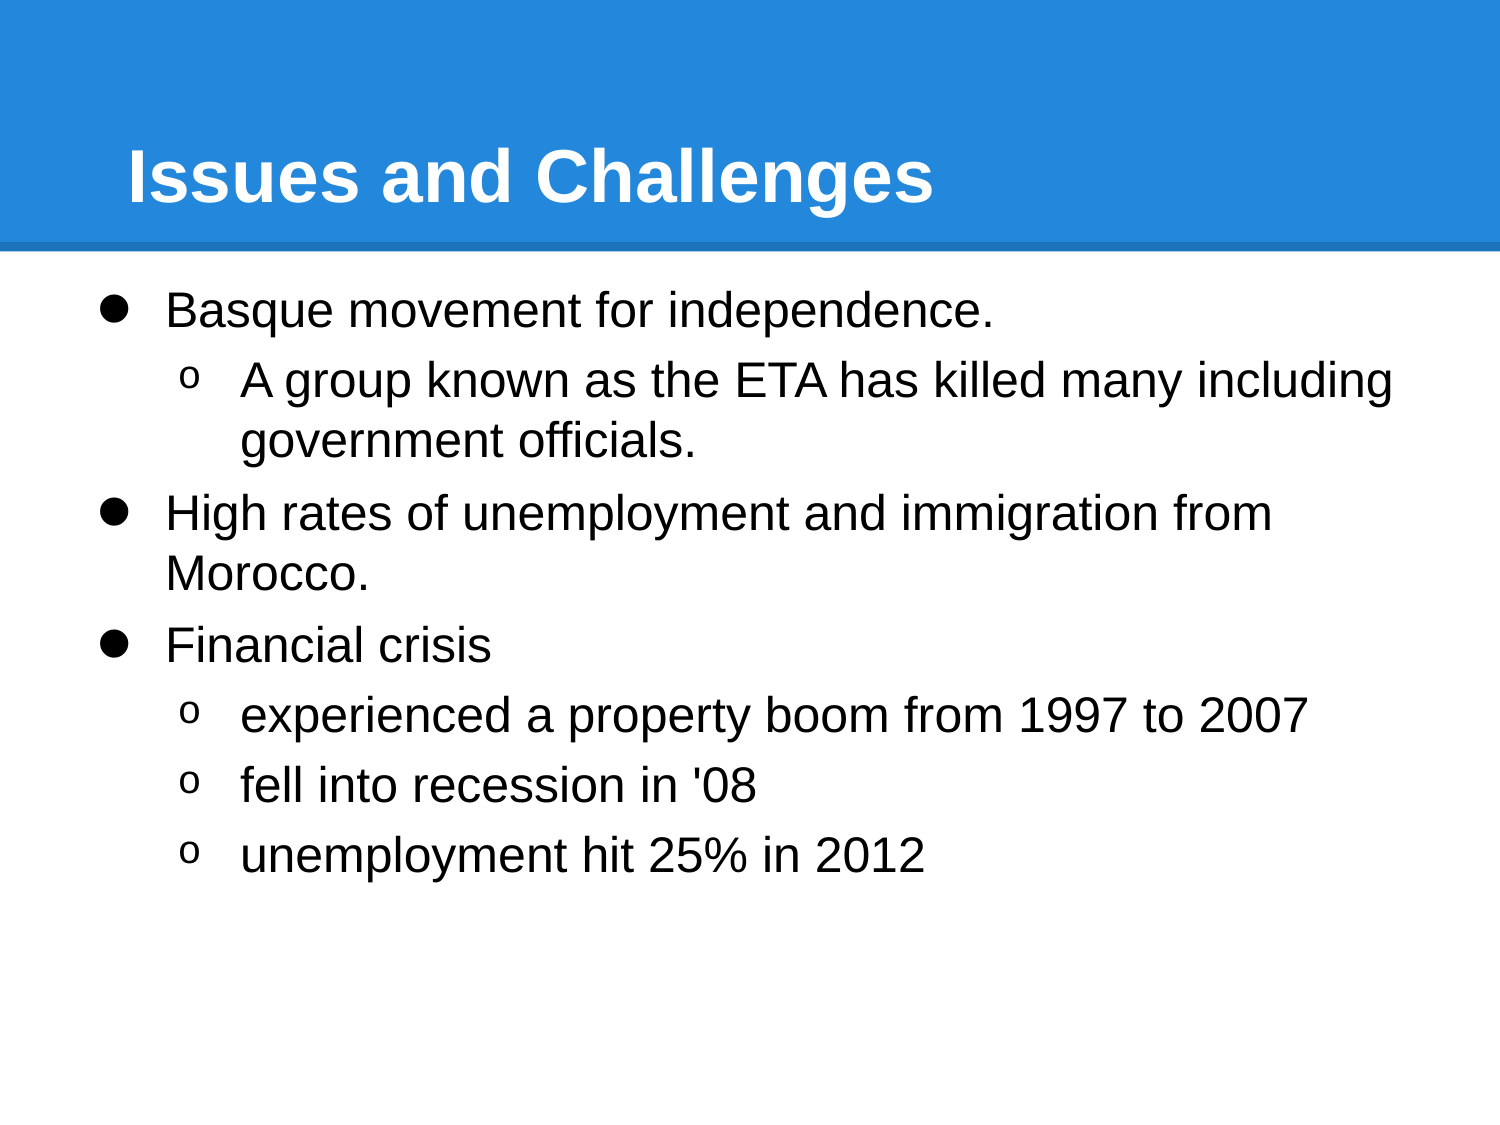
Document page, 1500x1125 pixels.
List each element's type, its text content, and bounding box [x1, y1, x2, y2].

title Issues and Challenges [75, 45, 1425, 233]
list Basque movement for independence. A group known as the ETA has killed many including government officials. High rates of unemployment and immigration from Morocco. Financial crisis experienced a property boom from 1997 to 2007 fell into recession in '08 unemployment hit 25% in 2012 [75, 262, 1425, 1078]
